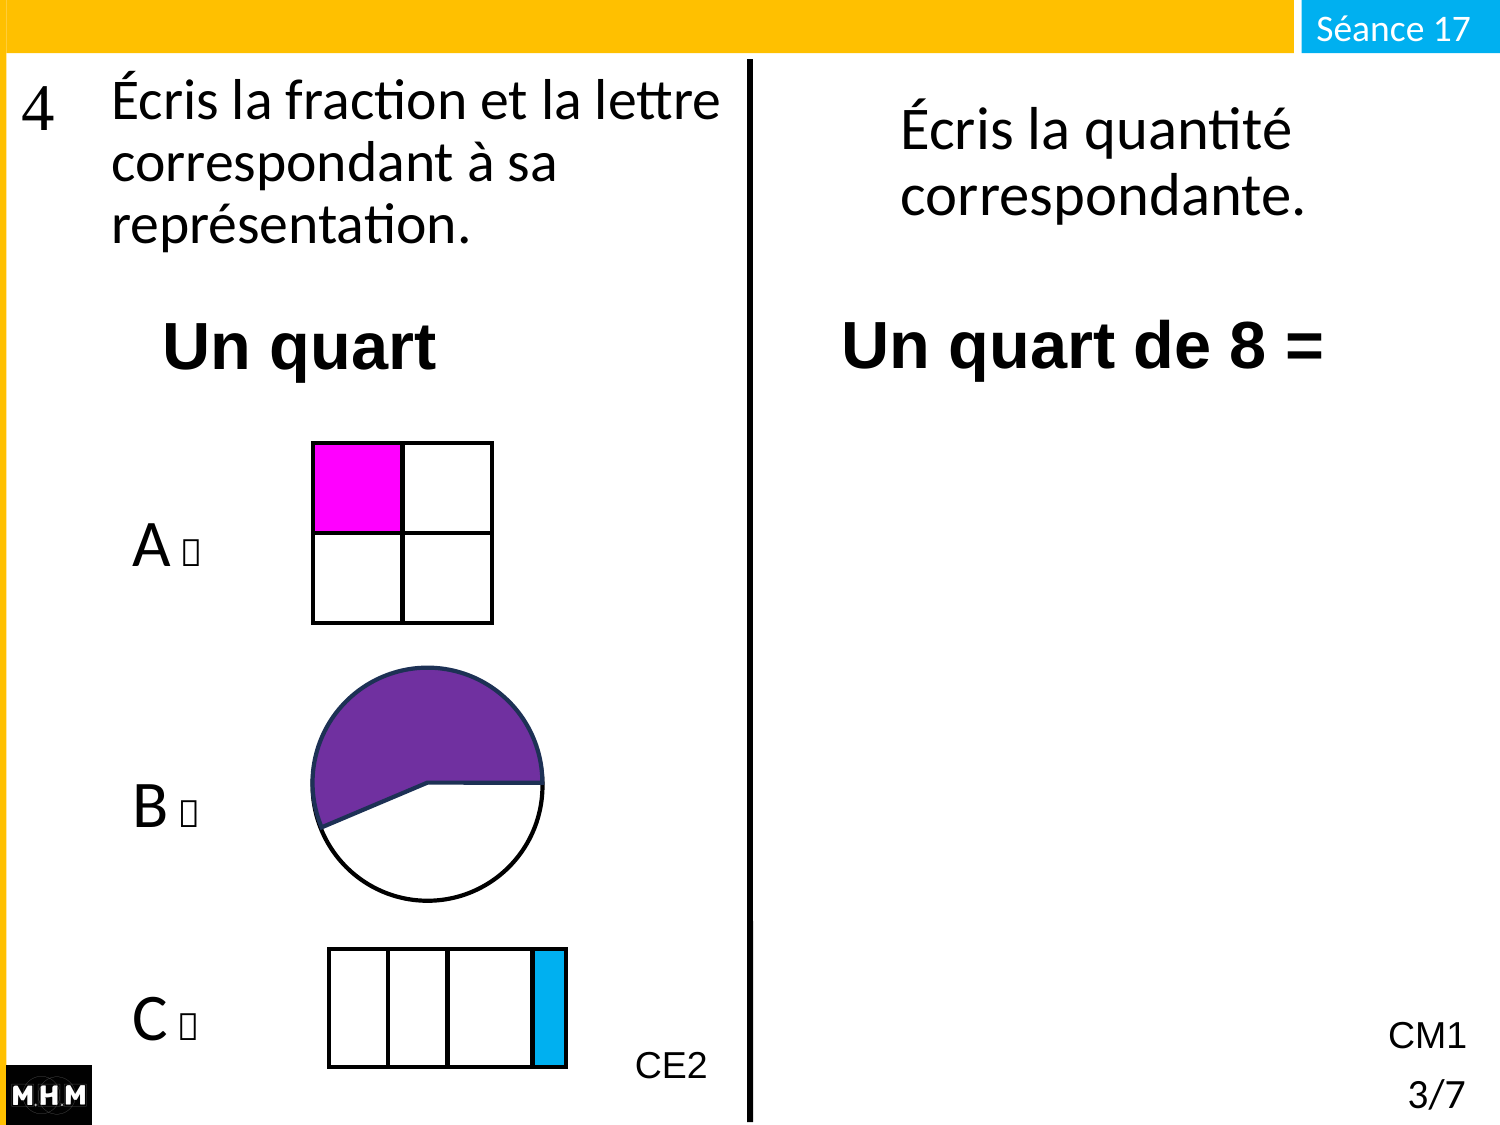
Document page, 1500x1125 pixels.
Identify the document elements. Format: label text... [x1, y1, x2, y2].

text_box B  [118, 753, 265, 849]
list 3/7 [1373, 1064, 1500, 1125]
text_box CM1 [1373, 1003, 1492, 1061]
text_box [315, 785, 545, 903]
text_box Écris la quantité correspondante. [885, 89, 1447, 237]
text_box Écris la fraction et la lettre correspondant à sa représentation. [96, 60, 739, 266]
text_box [328, 949, 567, 1068]
text_box C  [118, 966, 265, 1062]
text_box Un quart [147, 295, 473, 385]
text_box A  [118, 492, 265, 588]
text_box Un quart de 8 = [826, 294, 1418, 384]
picture [6, 1065, 92, 1125]
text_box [312, 442, 493, 623]
text_box [310, 665, 545, 831]
text_box CE2 [620, 1033, 739, 1091]
